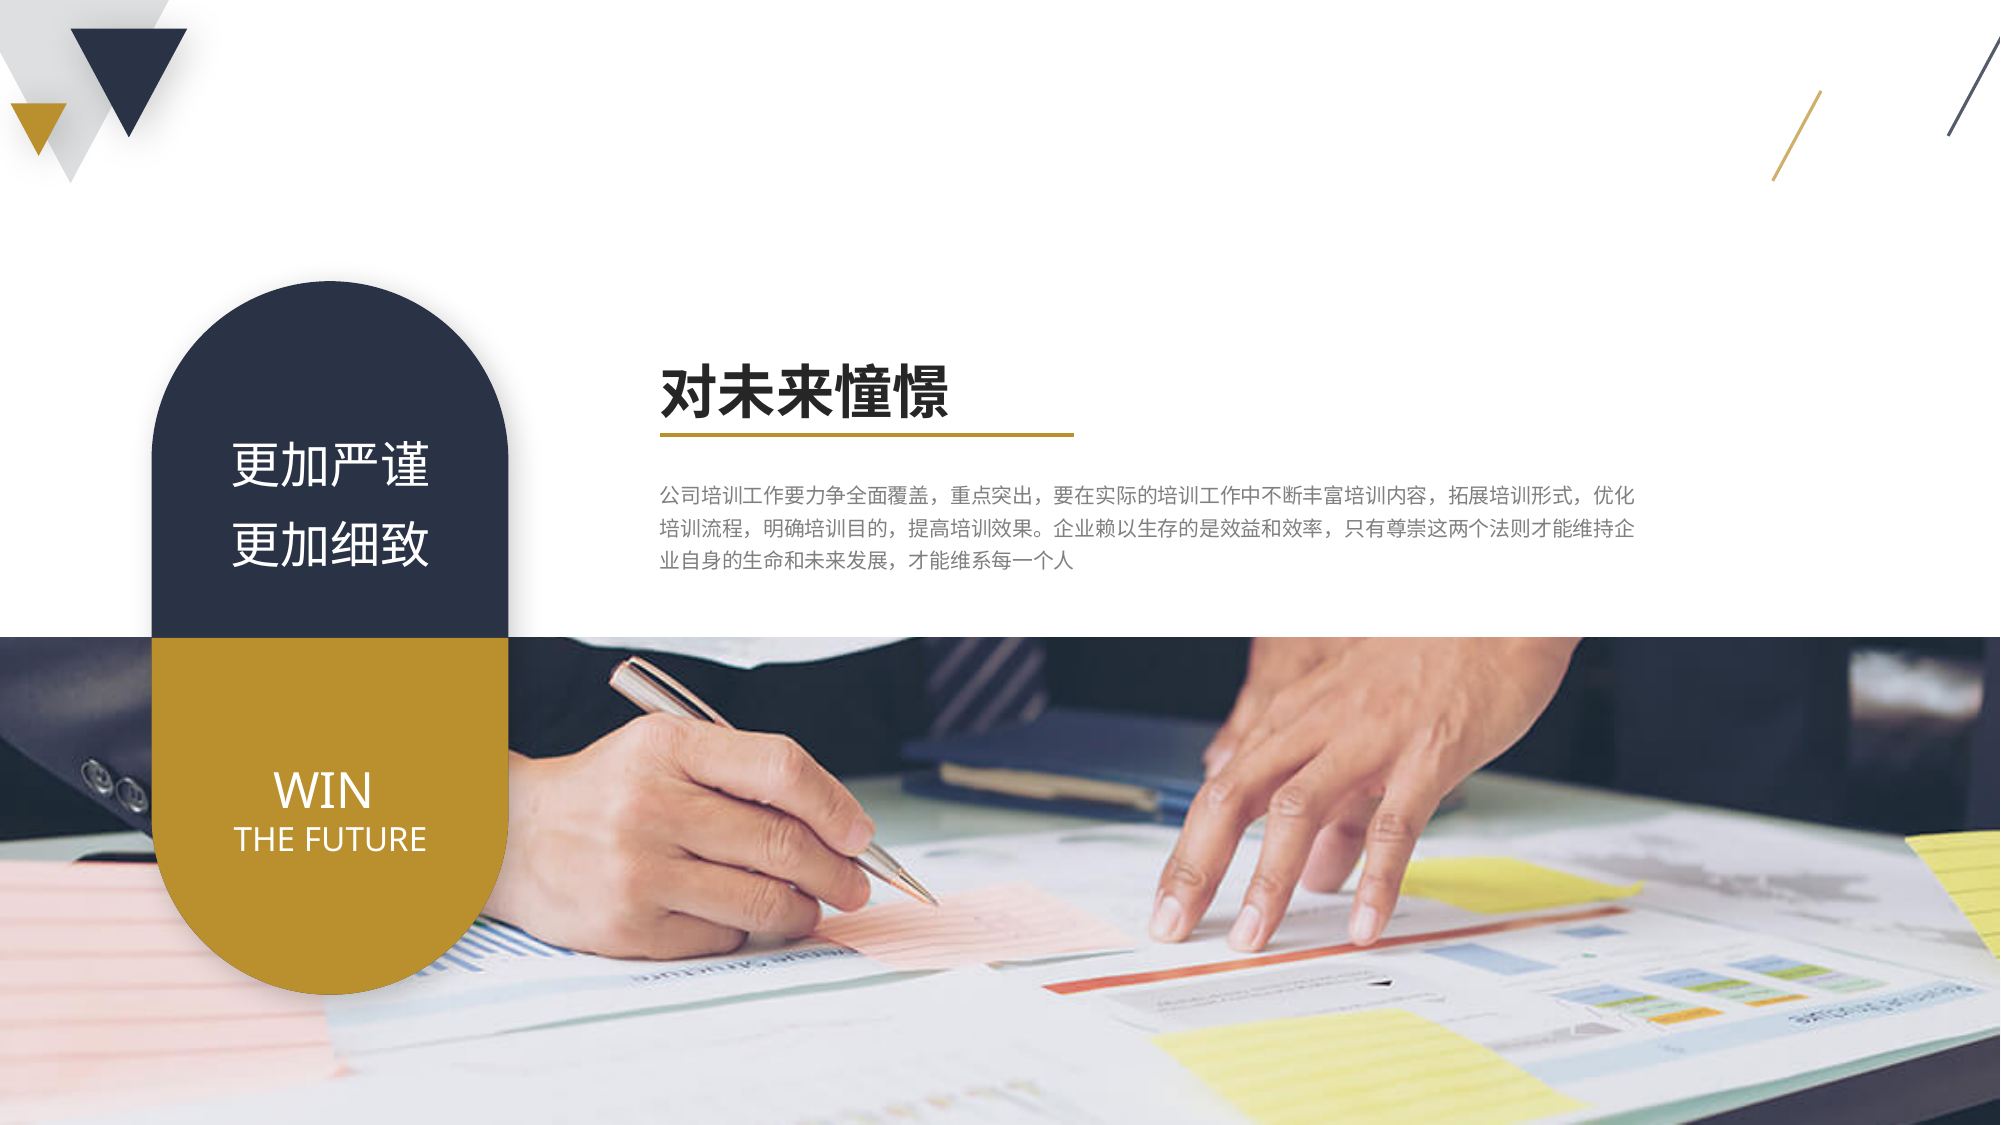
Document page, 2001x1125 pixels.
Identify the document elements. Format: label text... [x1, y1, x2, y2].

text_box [1948, 0, 2000, 136]
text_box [1772, 90, 1821, 181]
text_box [0, 637, 2000, 1125]
text_box 对未来憧憬 [659, 334, 1398, 426]
text_box 公司培训工作要力争全面覆盖，重点突出，要在实际的培训工作中不断丰富培训内容，拓展培训形式，优化培训流程，明确培训目的，提高培训效果。企业赖以生存的是效益和效率，只有尊崇这两个法则才能维持企业自身的生命和未来发展，才能维系每一个人 [659, 475, 1638, 573]
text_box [151, 281, 509, 995]
